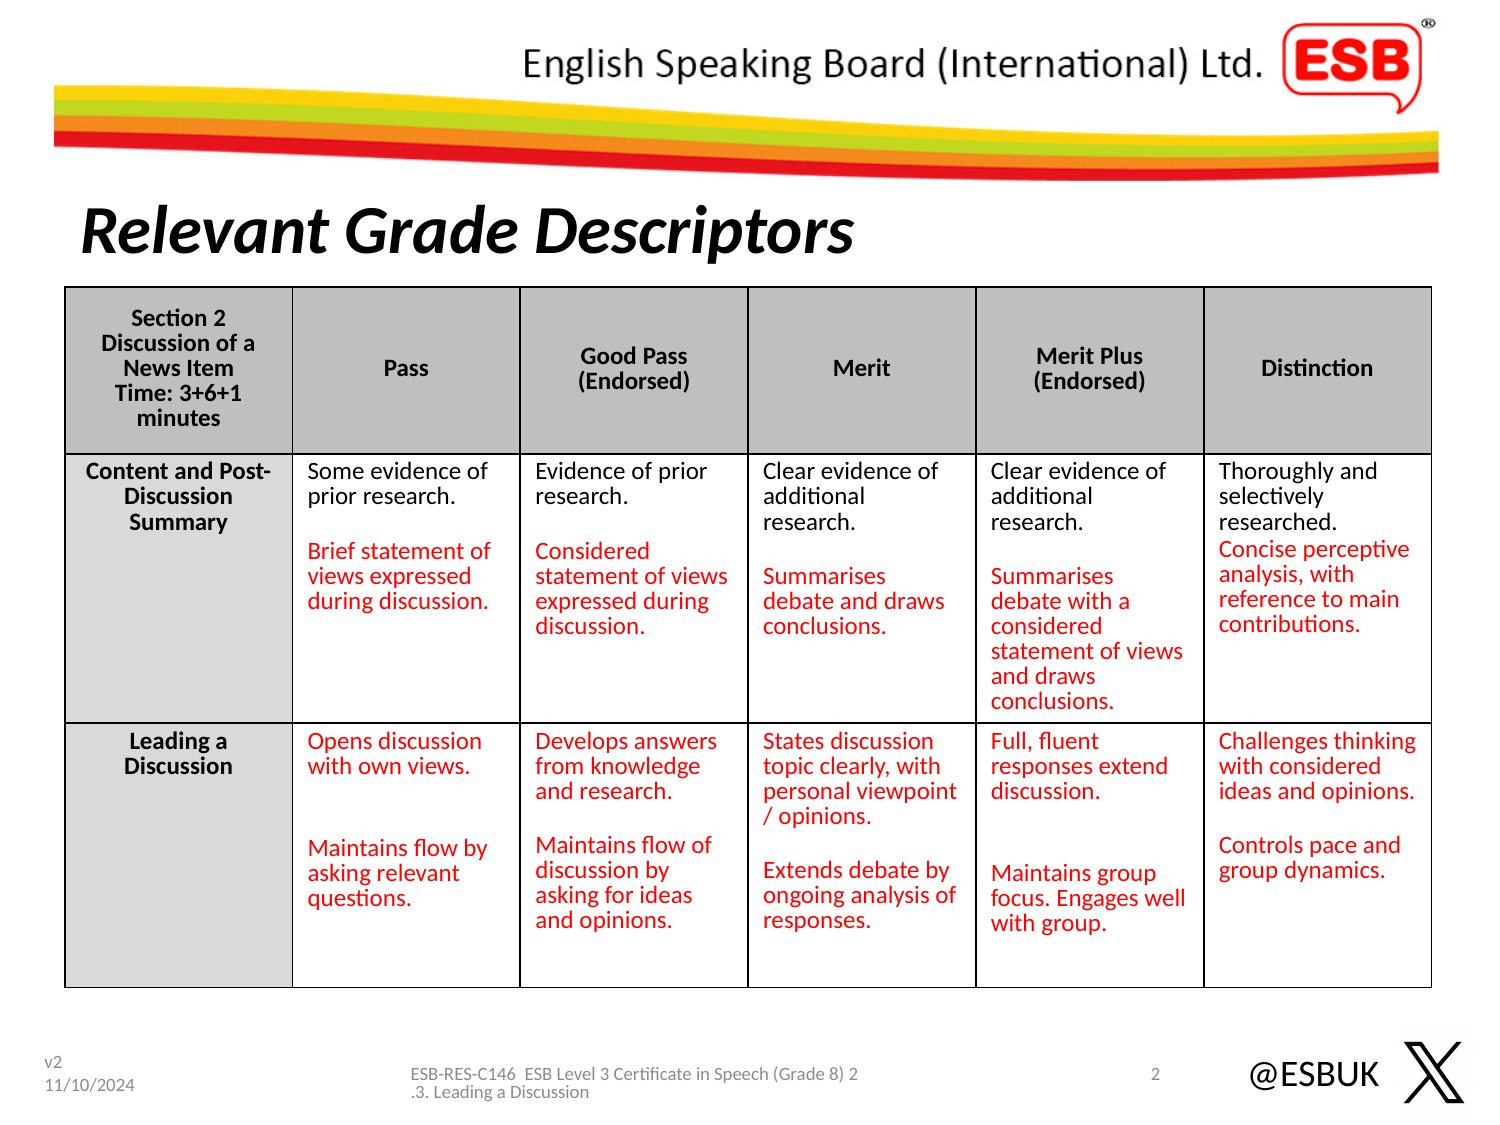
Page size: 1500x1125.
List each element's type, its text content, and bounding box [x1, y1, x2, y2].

table_header Merit [749, 288, 975, 453]
table_cell Content and Post-Discussion Summary [66, 455, 292, 722]
table_cell States discussion topic clearly, with personal viewpoint / opinions. Extends debate by ongoing analysis of responses. [749, 724, 975, 987]
title Relevant Grade Descriptors [64, 160, 1359, 286]
footer ESB-RES-C146 ESB Level 3 Certificate in Speech (Grade 8) 2.3. Leading a Discussion [395, 1042, 874, 1103]
table_header Distinction [1205, 288, 1431, 453]
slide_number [29, 1042, 160, 1103]
picture [1395, 1029, 1476, 1116]
table_cell Challenges thinking with considered ideas and opinions. Controls pace and group dynamics. [1205, 724, 1431, 987]
table_cell Full, fluent responses extend discussion. Maintains group focus. Engages well with group. [977, 724, 1203, 987]
table_cell Opens discussion with own views. Maintains flow by asking relevant questions. [293, 724, 519, 987]
slide_number 2 [930, 1042, 1176, 1103]
table_header Good Pass (Endorsed) [521, 288, 747, 453]
picture [0, 0, 1500, 189]
table_cell Clear evidence of additional research. Summarises debate and draws conclusions. [749, 455, 975, 722]
table_cell Some evidence of prior research. Brief statement of views expressed during discussion. [293, 455, 519, 722]
table_cell Thoroughly and selectively researched. Concise perceptive analysis, with reference to main contributions. [1205, 455, 1431, 722]
table_header Section 2 Discussion of a News Item Time: 3+6+1 minutes [66, 288, 292, 453]
table_header Merit Plus (Endorsed) [977, 288, 1203, 453]
table_header Pass [293, 288, 519, 453]
table_cell Leading a Discussion [66, 724, 292, 987]
table_cell Clear evidence of additional research. Summarises debate with a considered statement of views and draws conclusions. [977, 455, 1203, 722]
table_cell Evidence of prior research. Considered statement of views expressed during discussion. [521, 455, 747, 722]
table_cell Develops answers from knowledge and research. Maintains flow of discussion by asking for ideas and opinions. [521, 724, 747, 987]
